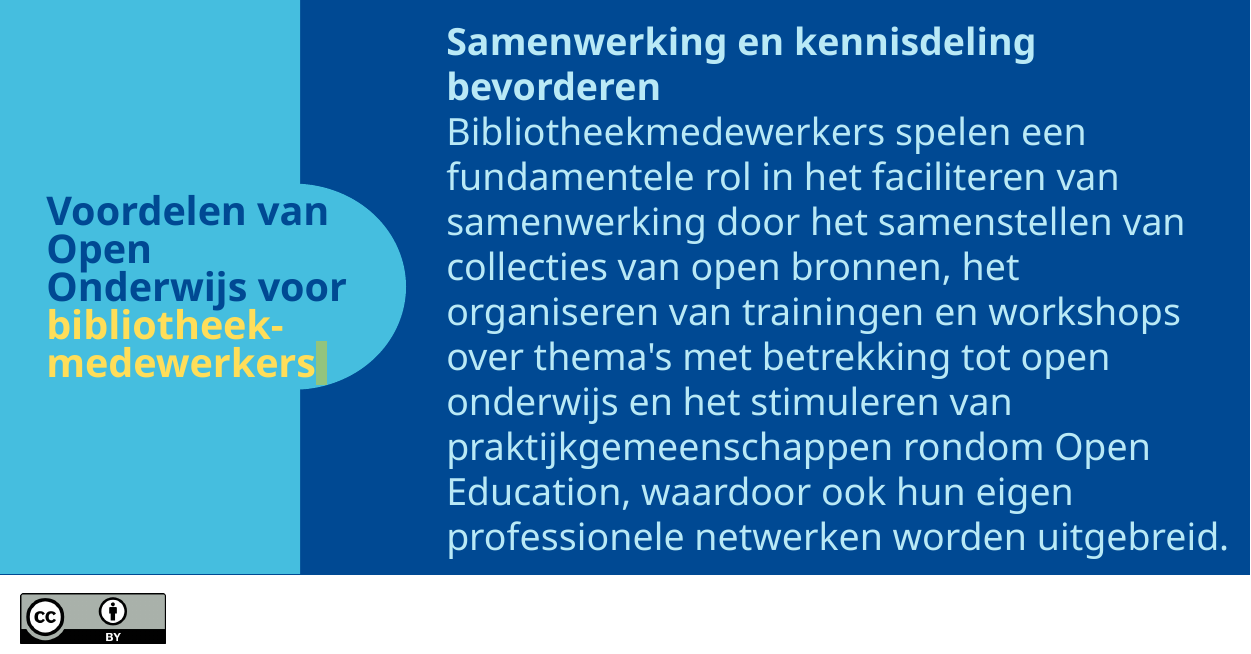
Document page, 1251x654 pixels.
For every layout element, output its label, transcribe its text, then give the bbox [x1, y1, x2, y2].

text_box Samenwerking en kennisdeling bevorderen Bibliotheekmedewerkers spelen een fundamentele rol in het faciliteren van samenwerking door het samenstellen van collecties van open bronnen, het organiseren van trainingen en workshops over thema's met betrekking tot open onderwijs en het stimuleren van praktijkgemeenschappen rondom Open Education, waardoor ook hun eigen professionele netwerken worden uitgebreid. [434, 5, 1250, 571]
picture [20, 592, 166, 645]
text_box [0, 0, 301, 574]
text_box [367, 208, 407, 365]
text_box [0, 582, 1250, 654]
text_box Voordelen van Open Onderwijs voor bibliotheek- medewerkers [31, 179, 367, 400]
